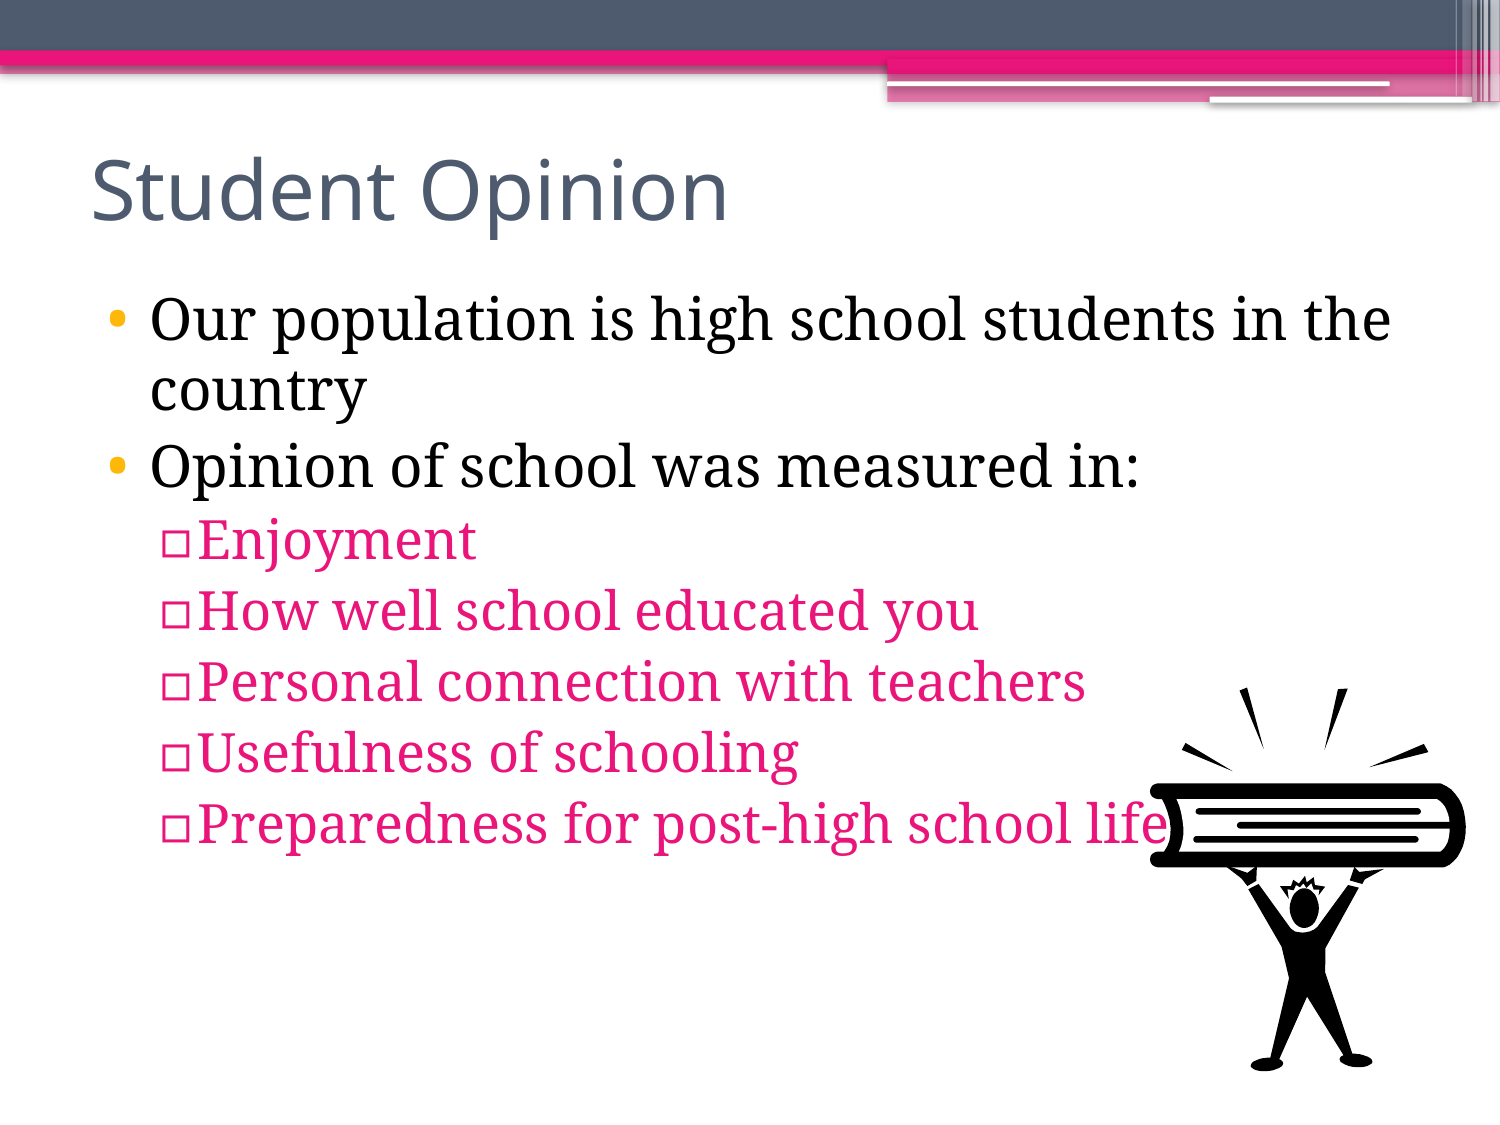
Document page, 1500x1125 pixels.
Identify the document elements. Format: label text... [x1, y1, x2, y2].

list Our population is high school students in the country Opinion of school was measured in: Enjoyment How well school educated you Personal connection with teachers Usefulness of schooling Preparedness for post-high school life [74, 274, 1426, 985]
title Student Opinion [74, 99, 1426, 274]
picture [1149, 687, 1467, 1072]
